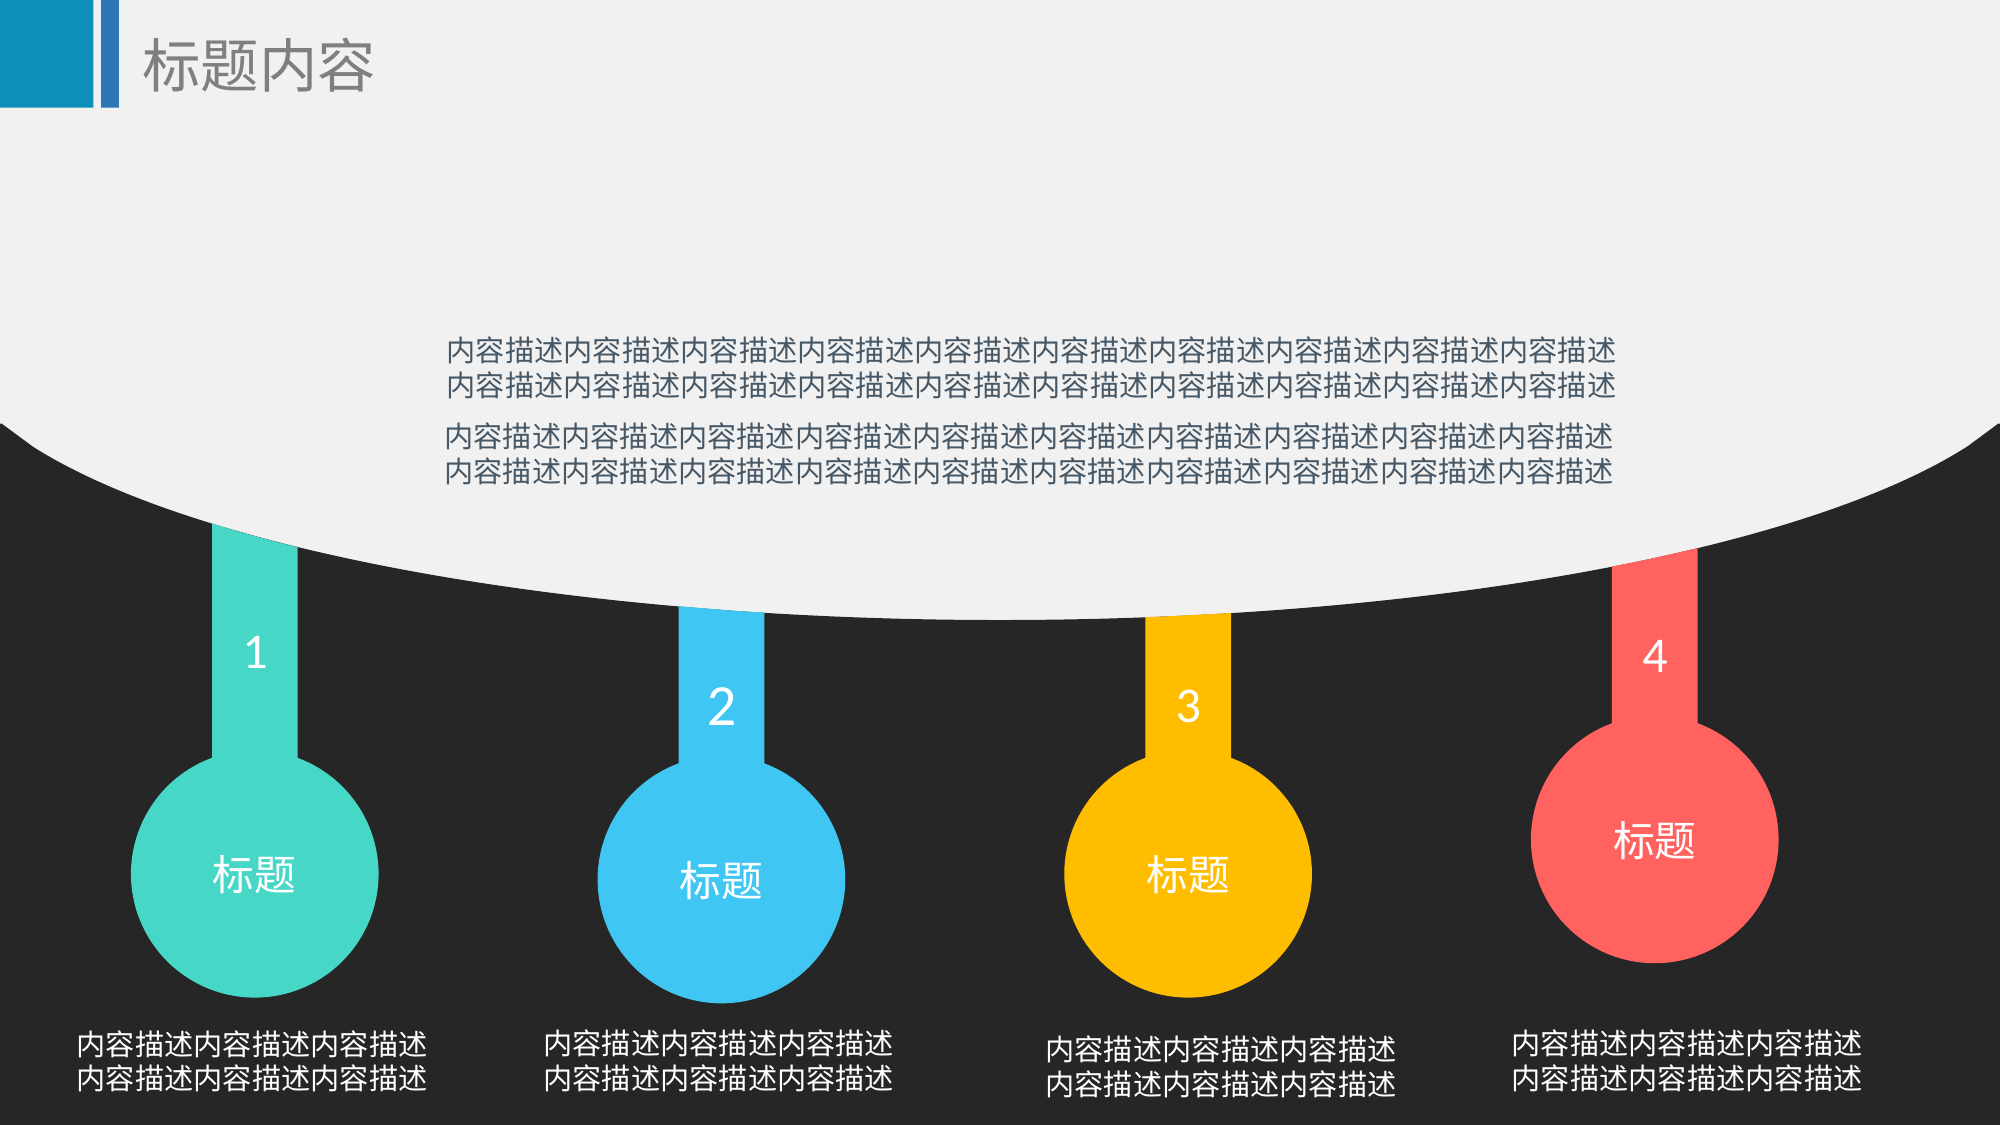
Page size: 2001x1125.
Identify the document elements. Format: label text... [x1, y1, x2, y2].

text_box 4 [1611, 548, 1698, 723]
text_box 3 [1145, 612, 1232, 757]
text_box 内容描述内容描述内容描述 内容描述内容描述内容描述 [61, 1018, 448, 1104]
text_box 1 [212, 523, 298, 757]
text_box 内容描述内容描述内容描述内容描述内容描述内容描述内容描述内容描述内容描述内容描述内容描述内容描述内容描述内容描述内容描述内容描述内容描述内容描述内容描述内容描述 [429, 410, 1633, 496]
text_box [101, 0, 119, 108]
text_box 内容描述内容描述内容描述 内容描述内容描述内容描述 [1030, 1023, 1417, 1109]
text_box 2 [678, 606, 765, 763]
text_box 内容描述内容描述内容描述 内容描述内容描述内容描述 [1496, 1017, 1883, 1103]
text_box 内容描述内容描述内容描述 内容描述内容描述内容描述 [528, 1017, 914, 1103]
text_box [0, 0, 94, 108]
text_box 标题 [130, 750, 379, 998]
text_box 标题内容 [127, 21, 442, 107]
text_box [0, 423, 2000, 1125]
text_box 内容描述内容描述内容描述内容描述内容描述内容描述内容描述内容描述内容描述内容描述内容描述内容描述内容描述内容描述内容描述内容描述内容描述内容描述内容描述内容描述 [431, 324, 1635, 410]
text_box 标题 [1530, 715, 1779, 964]
text_box 标题 [597, 755, 846, 1004]
text_box 标题 [1064, 750, 1312, 998]
